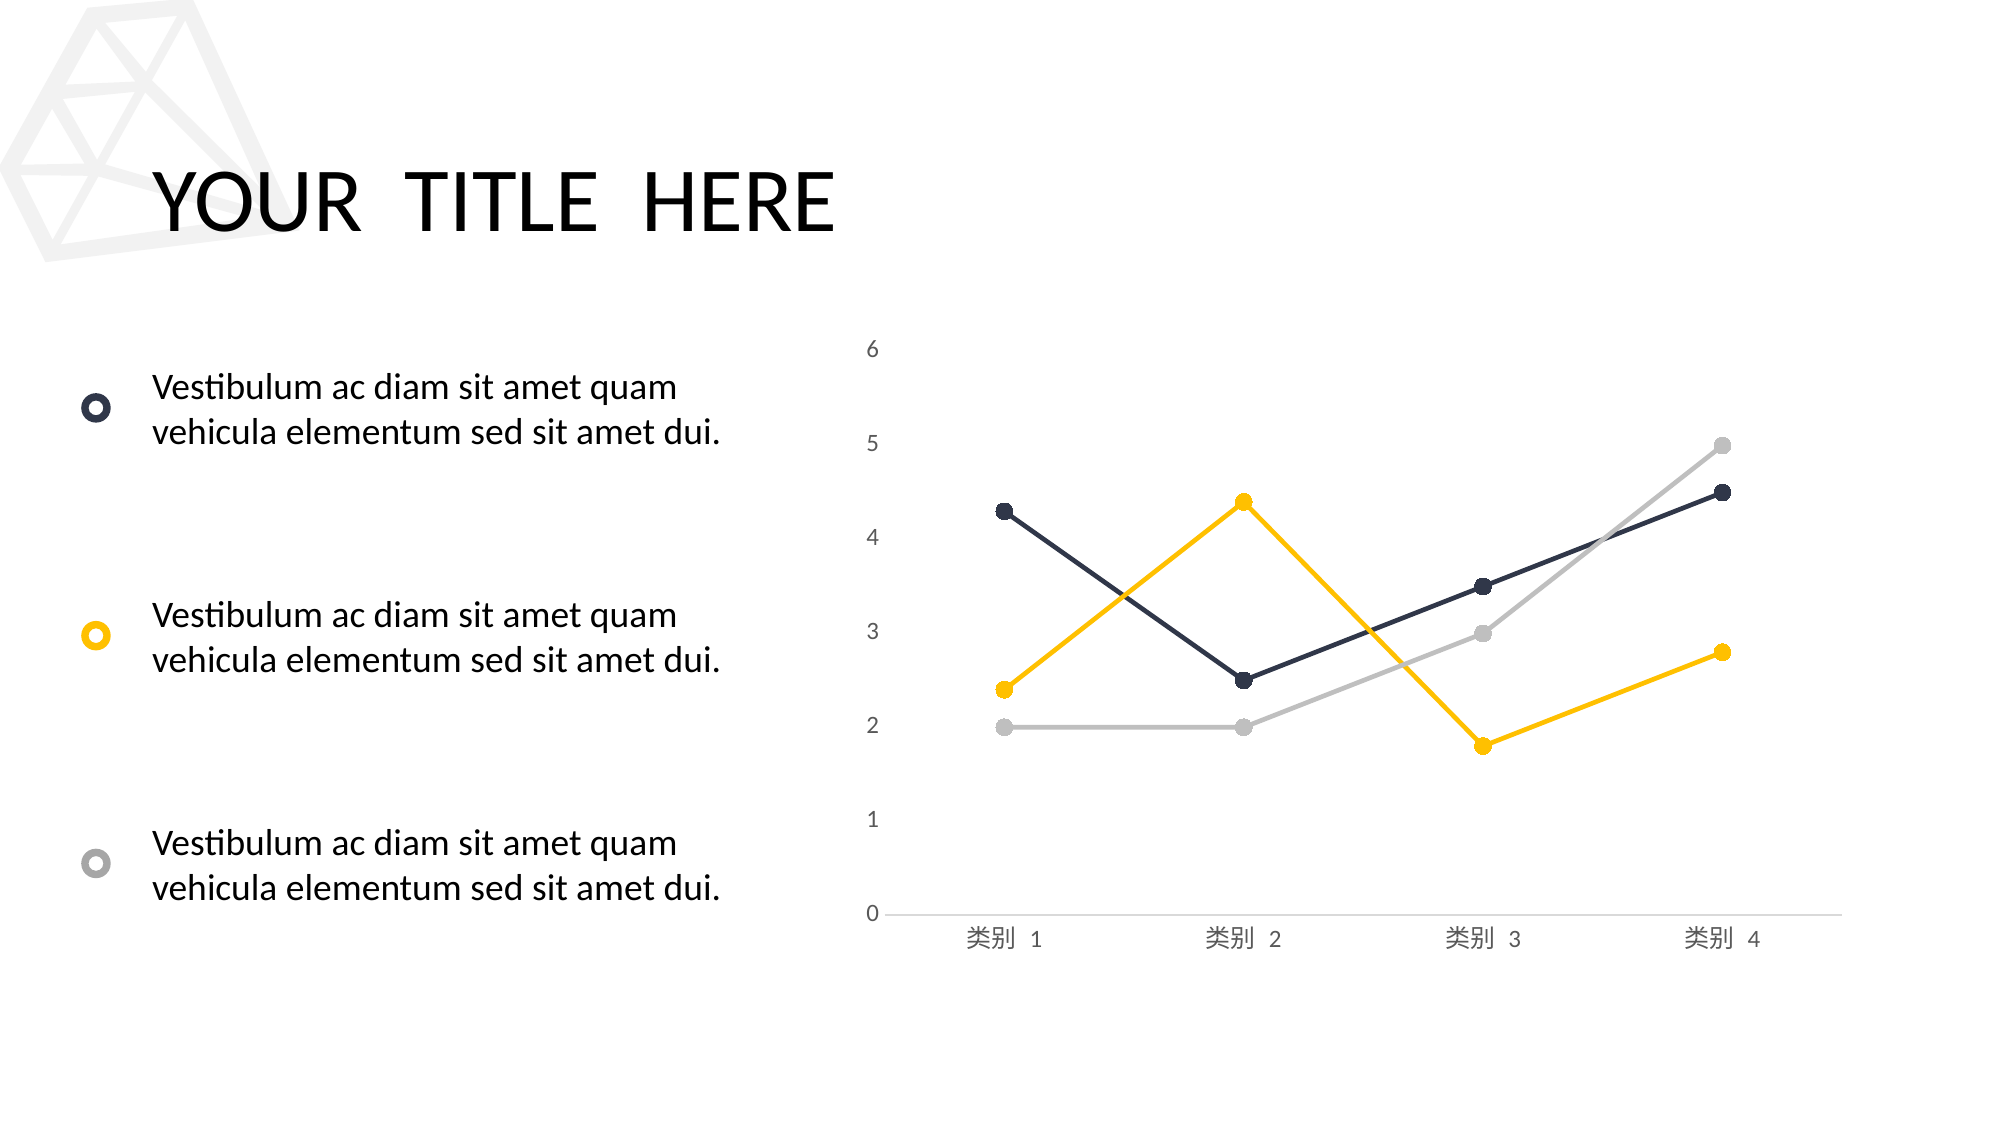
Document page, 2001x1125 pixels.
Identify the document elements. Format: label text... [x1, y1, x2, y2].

text_box [80, 392, 112, 424]
chart [845, 326, 1863, 969]
text_box Vestibulum ac diam sit amet quam vehicula elementum sed sit amet dui. [137, 354, 800, 460]
title YOUR TITLE HERE [137, 59, 1863, 259]
text_box Vestibulum ac diam sit amet quam vehicula elementum sed sit amet dui. [137, 810, 800, 916]
text_box Vestibulum ac diam sit amet quam vehicula elementum sed sit amet dui. [137, 582, 800, 688]
text_box [80, 619, 112, 652]
text_box [80, 847, 112, 880]
